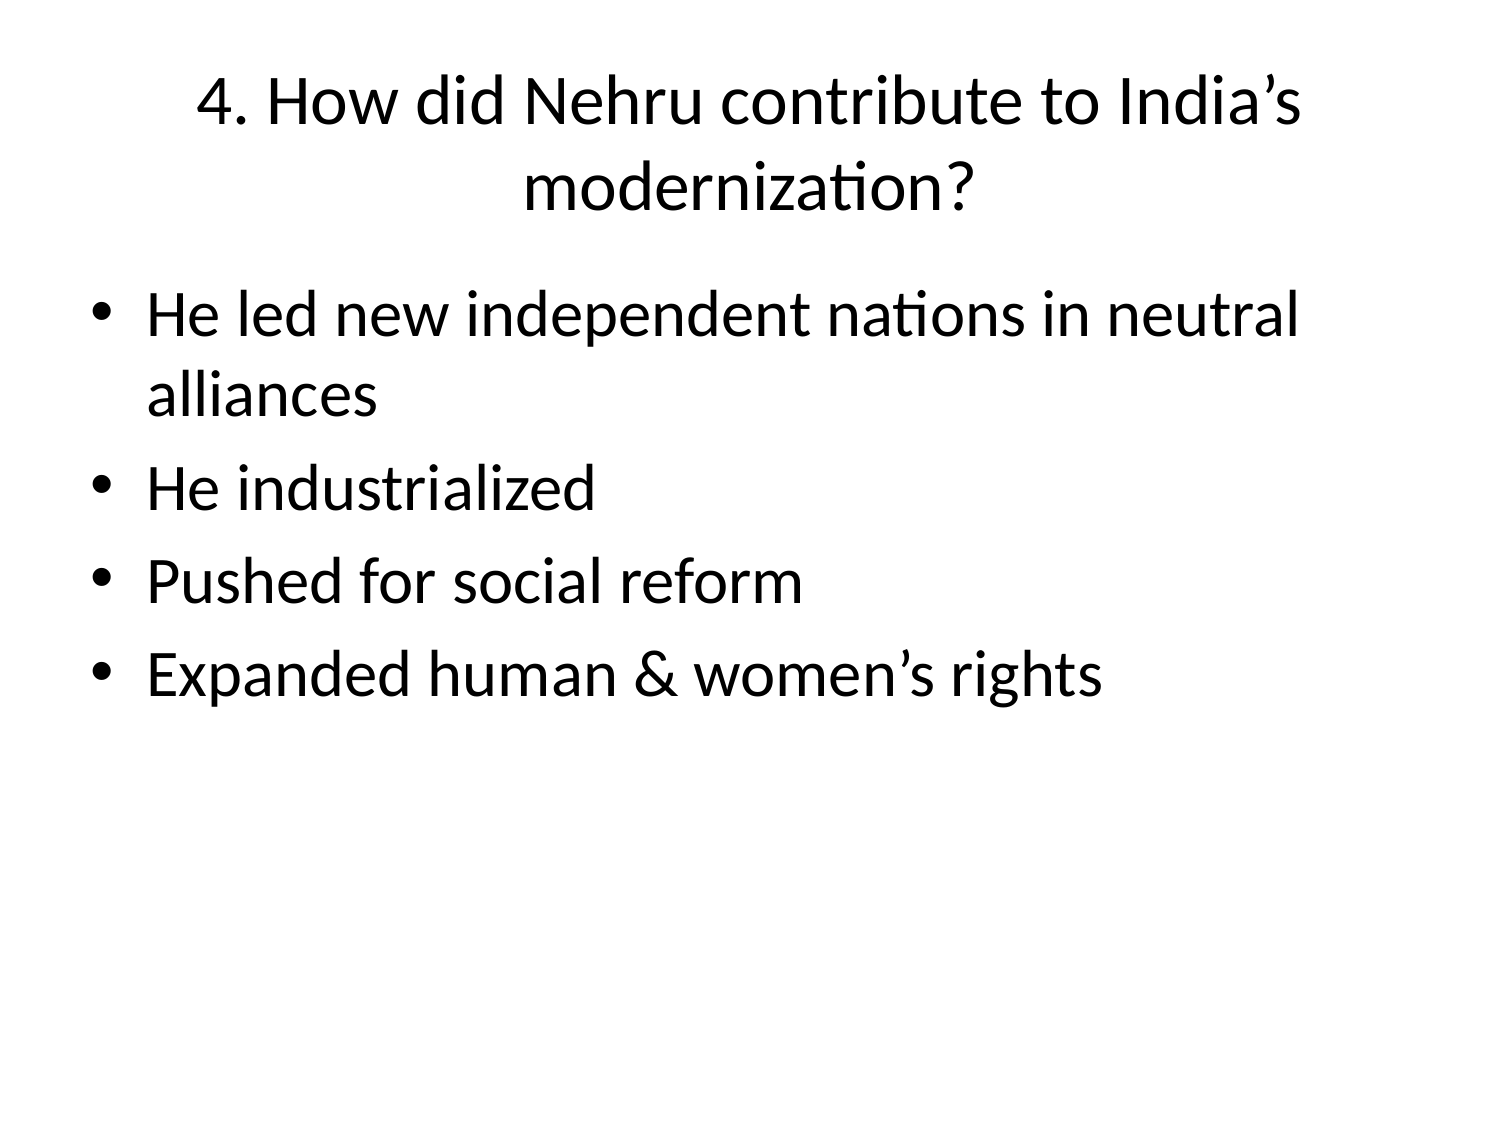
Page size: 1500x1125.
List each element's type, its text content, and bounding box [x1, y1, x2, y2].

title 4. How did Nehru contribute to India’s modernization? [75, 45, 1425, 233]
list He led new independent nations in neutral alliances He industrialized Pushed for social reform Expanded human & women’s rights [75, 262, 1425, 1005]
